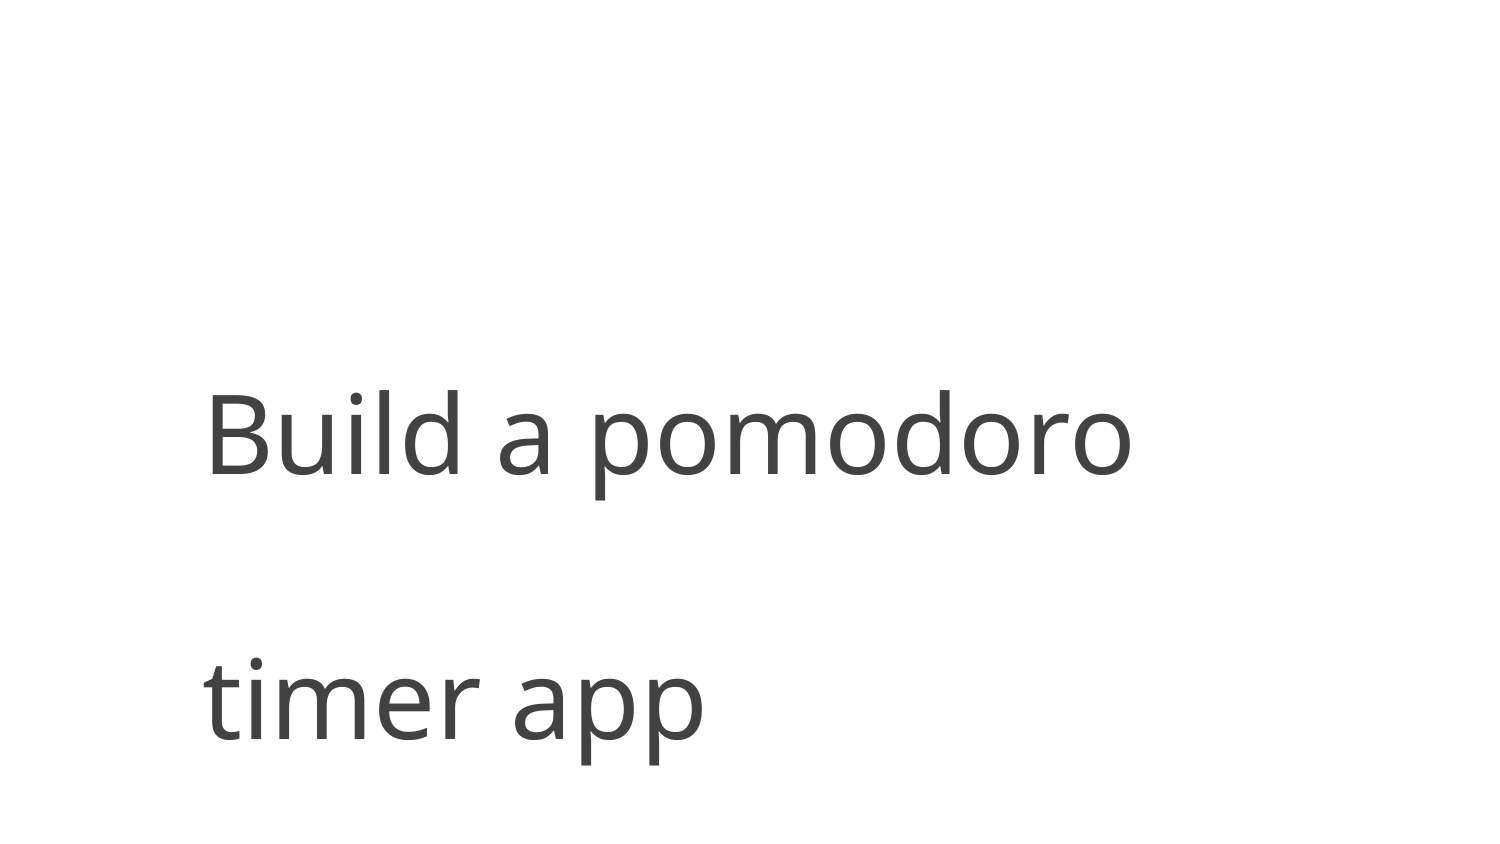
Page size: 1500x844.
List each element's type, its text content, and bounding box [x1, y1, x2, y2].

title Build a pomodoro timer app [187, 587, 1414, 777]
